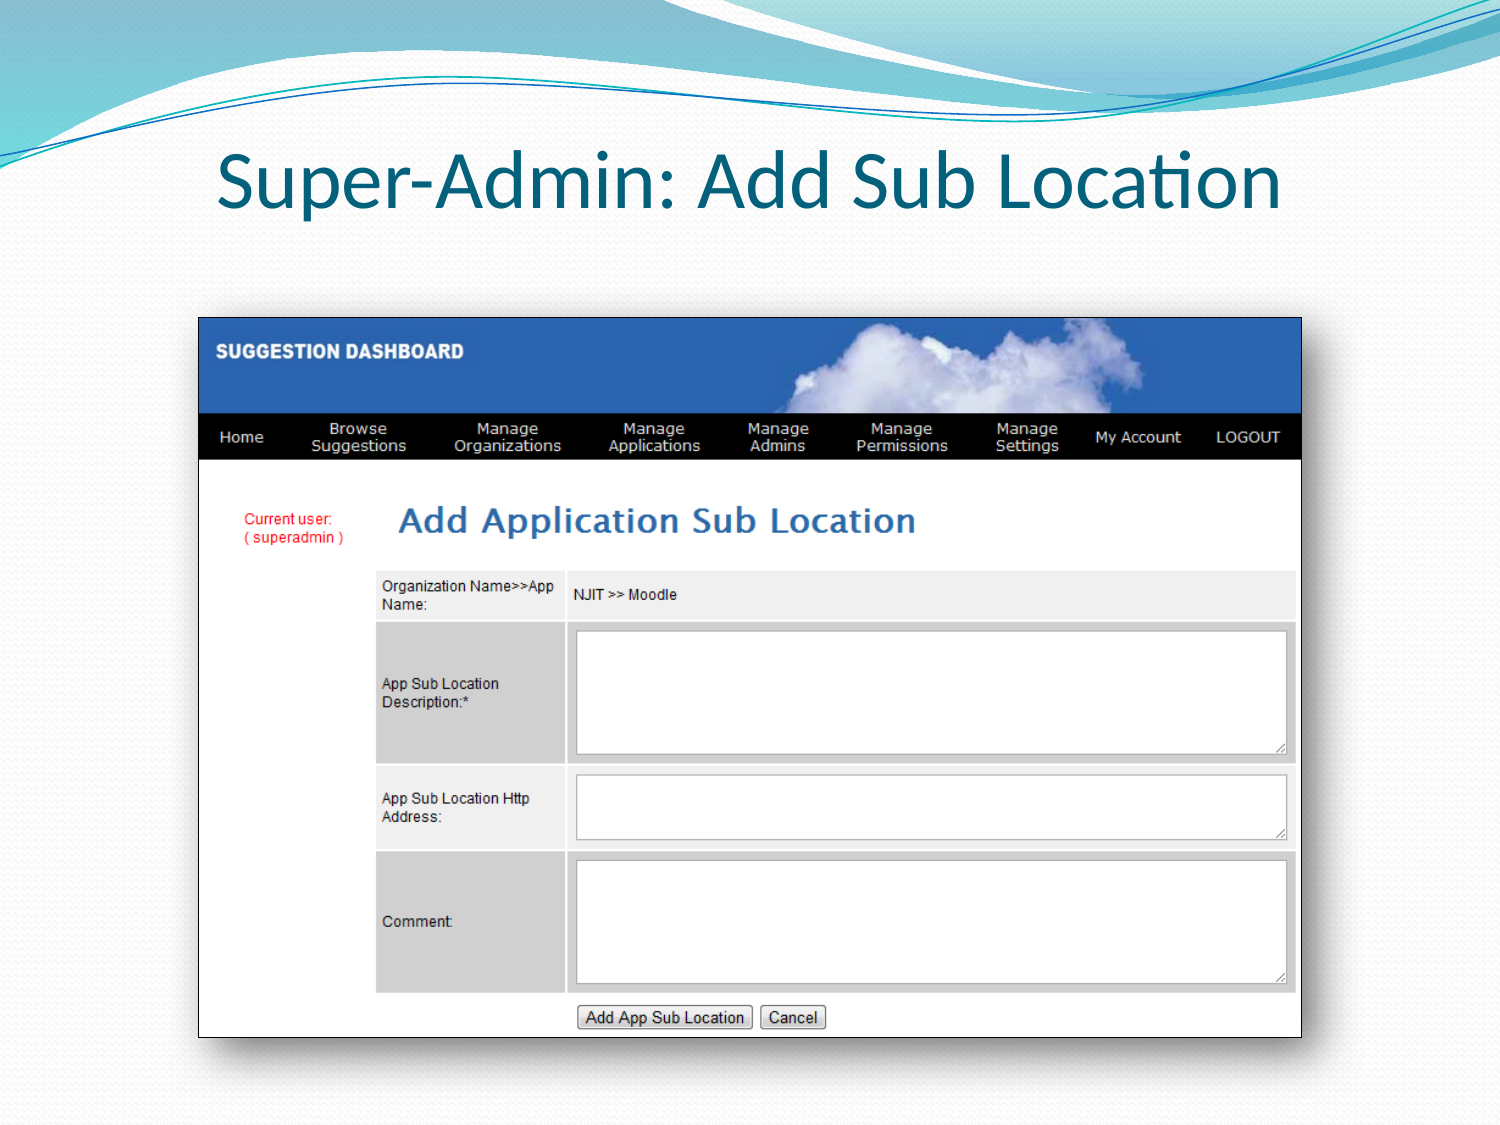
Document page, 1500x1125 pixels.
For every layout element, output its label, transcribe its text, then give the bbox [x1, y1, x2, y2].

title Super-Admin: Add Sub Location [75, 50, 1425, 225]
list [198, 317, 1302, 1038]
